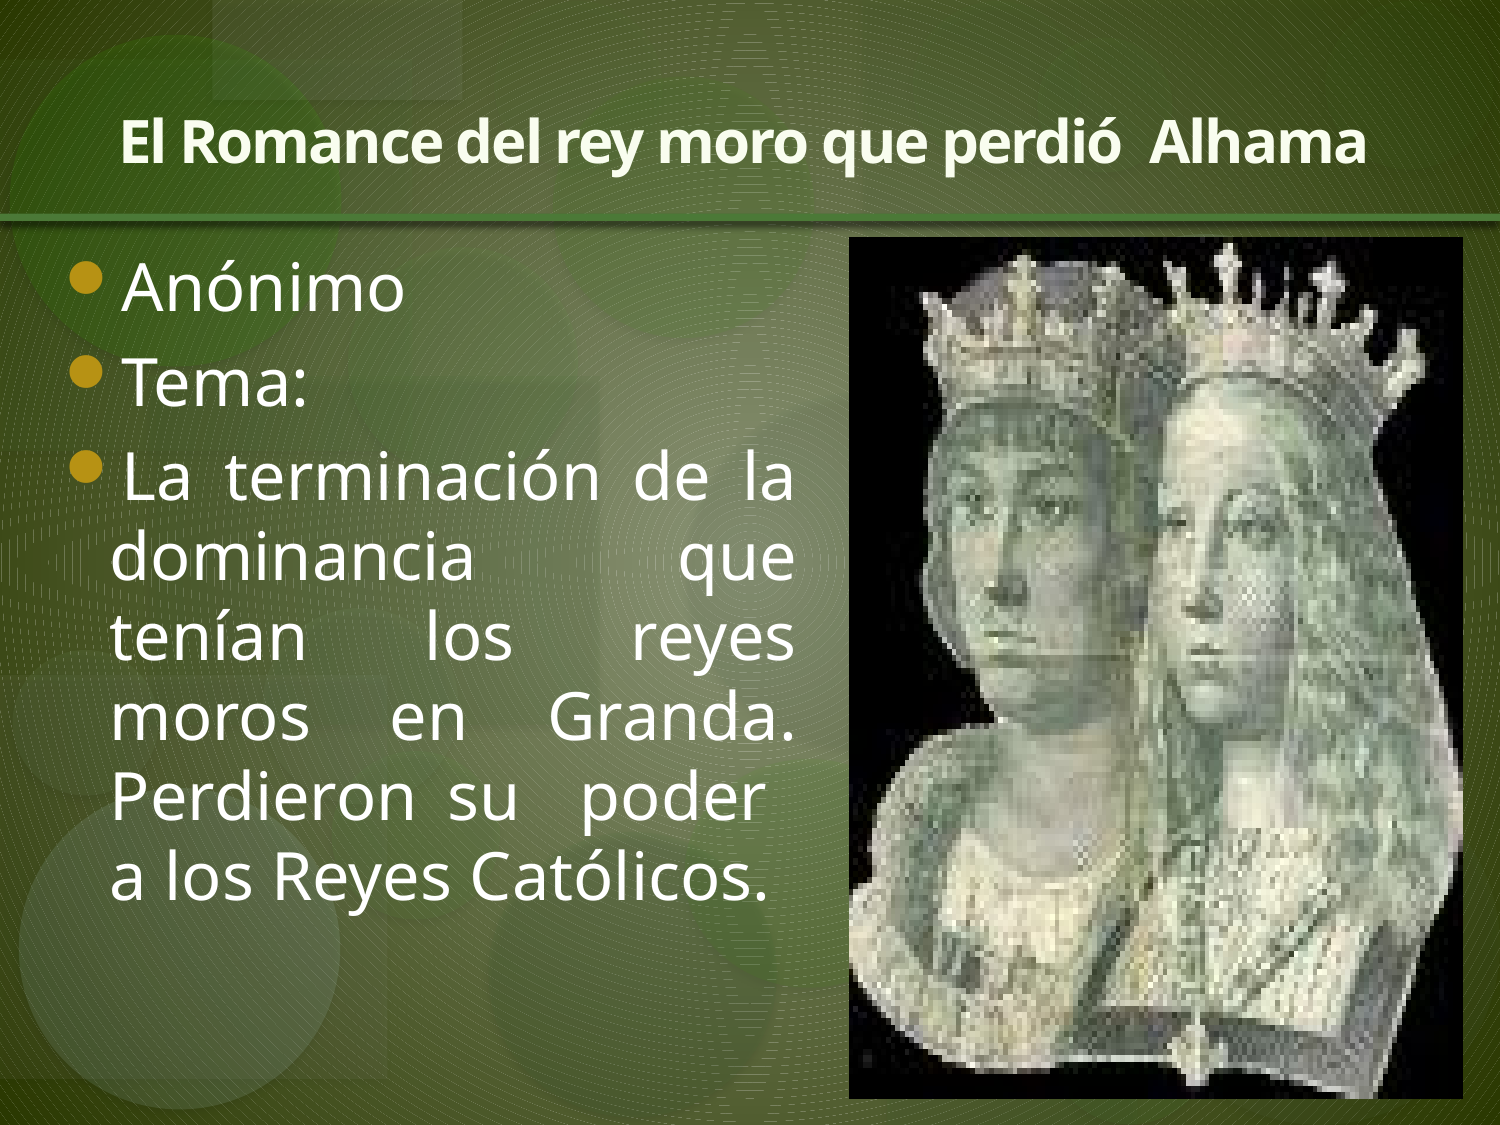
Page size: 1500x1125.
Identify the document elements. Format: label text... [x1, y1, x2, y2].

picture [849, 237, 1463, 1100]
list Anónimo Tema: La terminación de la dominancia que tenían los reyes moros en Granda. Perdieron su poder a los Reyes Católicos. [50, 237, 813, 1075]
title El Romance del rey moro que perdió Alhama [37, 37, 1450, 183]
